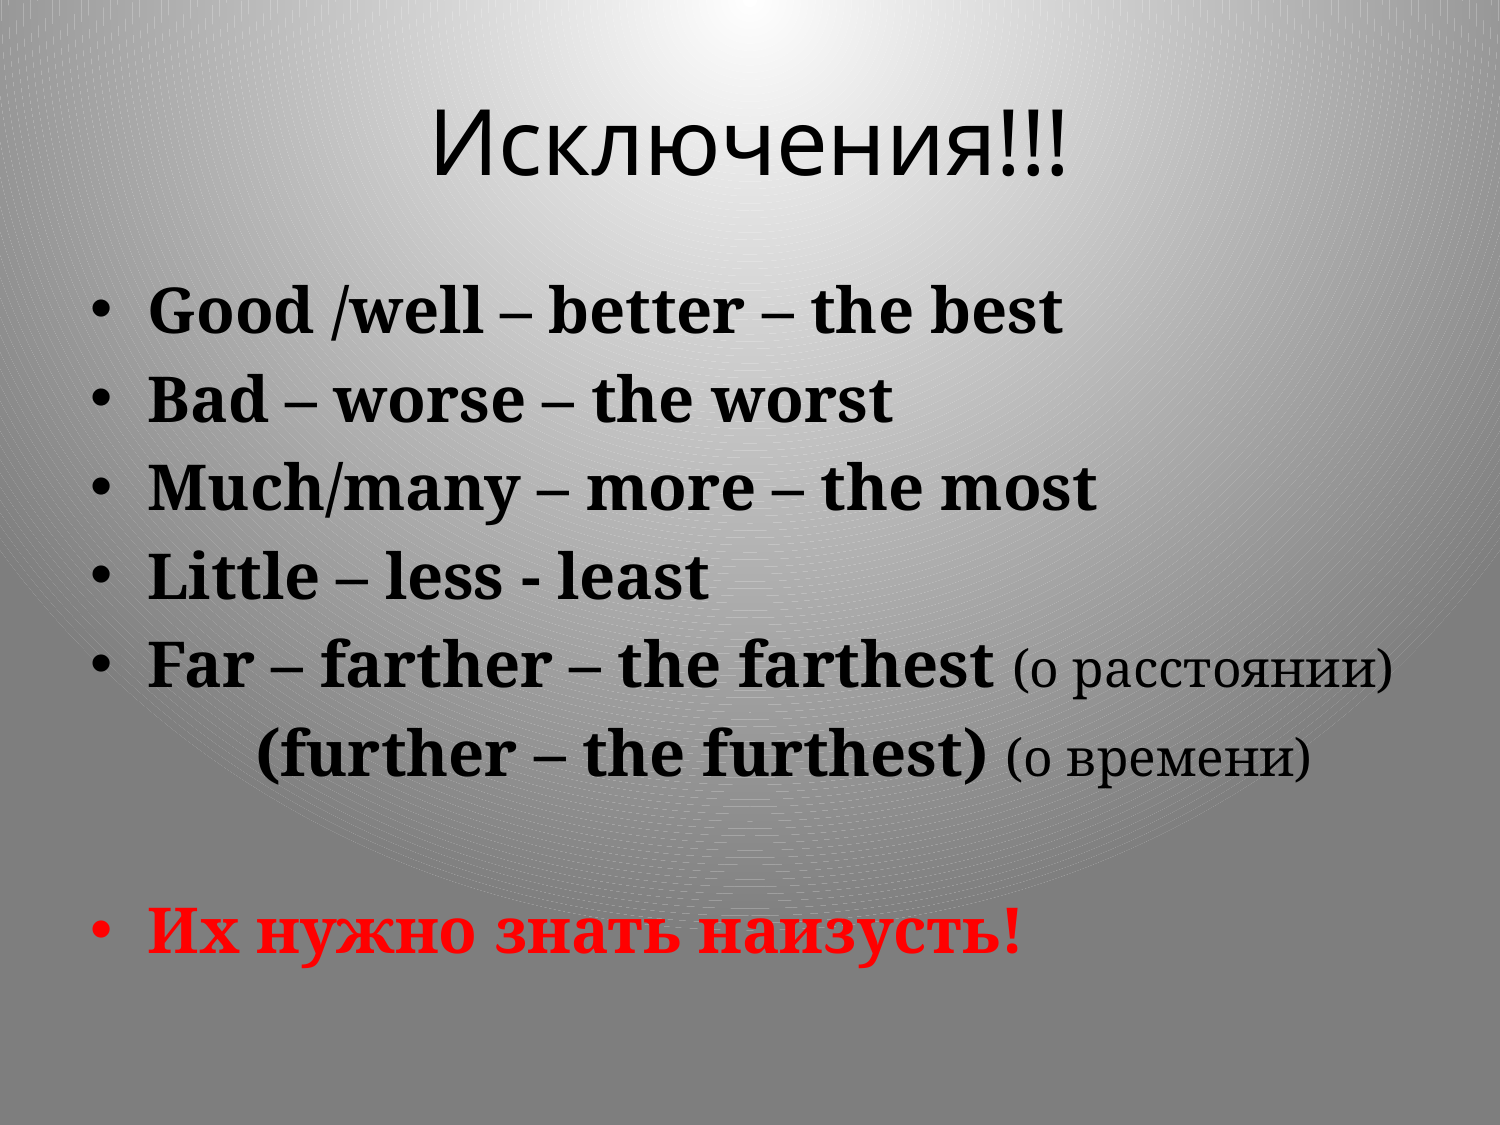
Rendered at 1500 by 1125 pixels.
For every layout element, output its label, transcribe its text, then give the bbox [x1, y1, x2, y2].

title Исключения!!! [75, 45, 1425, 233]
list Good /well – better – the best Bad – worse – the worst Much/many – more – the most Little – less - least Far – farther – the farthest (о расстоянии) (further – the furthest) (о времени) Их нужно знать наизусть! [75, 262, 1425, 1005]
